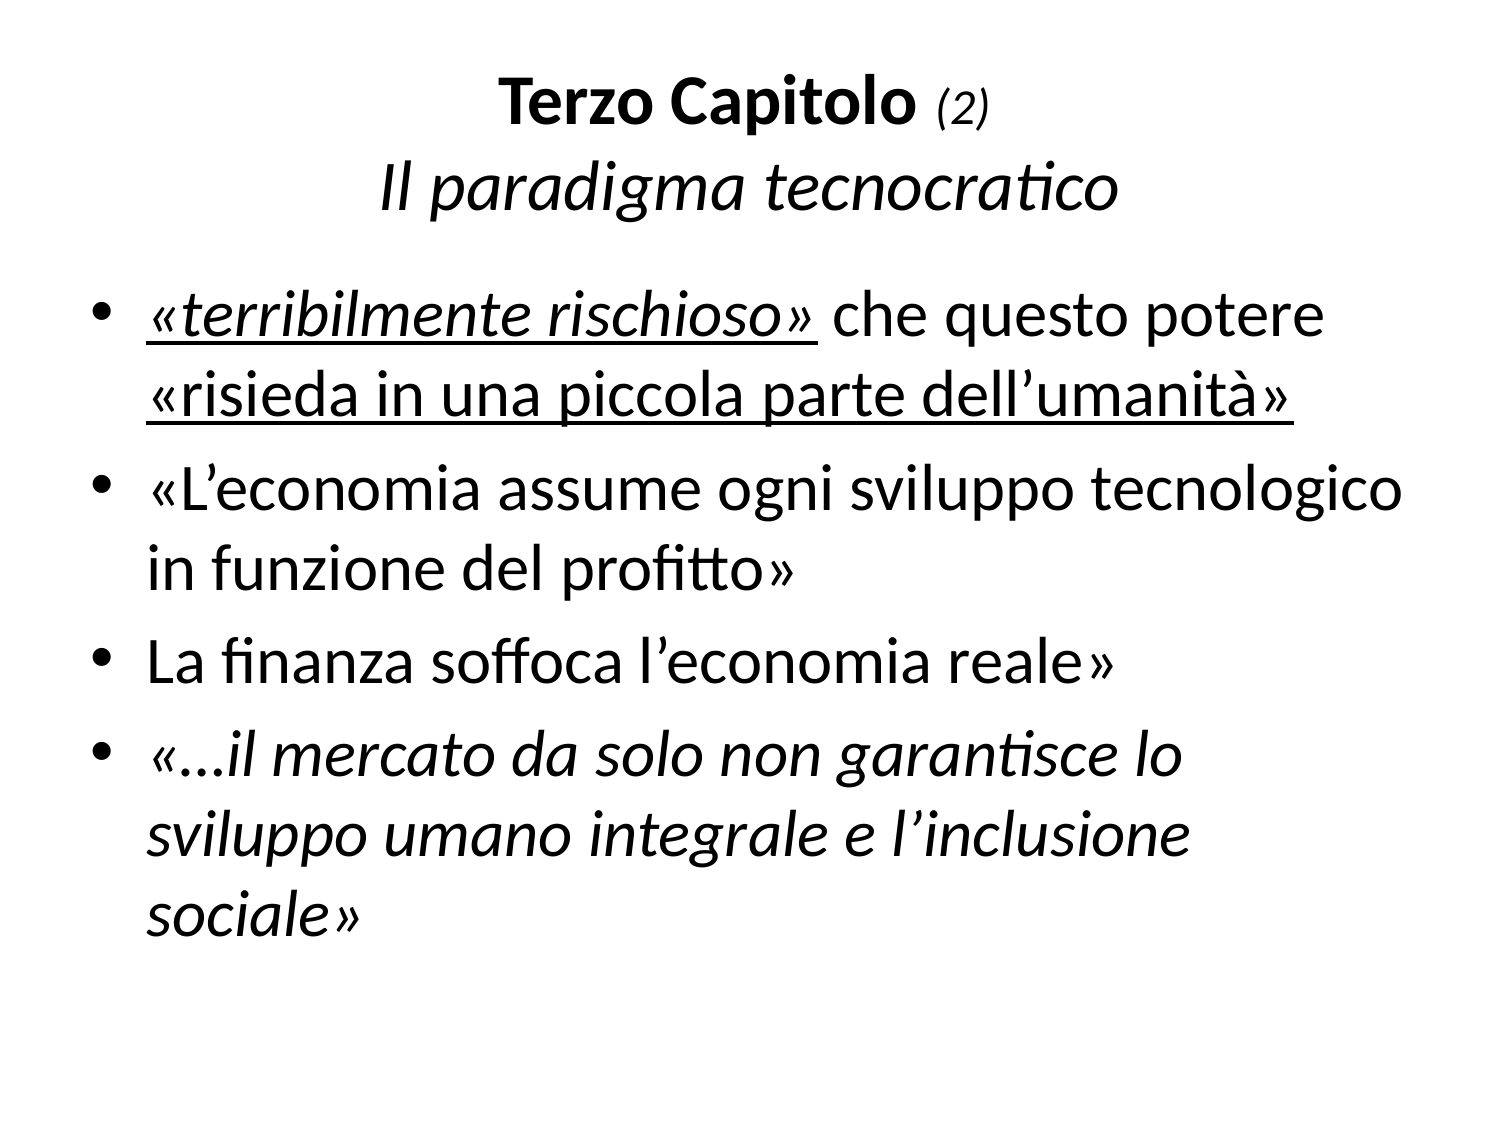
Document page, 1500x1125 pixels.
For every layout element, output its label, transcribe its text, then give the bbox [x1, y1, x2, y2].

list «terribilmente rischioso» che questo potere «risieda in una piccola parte dell’umanità» «L’economia assume ogni sviluppo tecnologico in funzione del profitto» La finanza soffoca l’economia reale» «…il mercato da solo non garantisce lo sviluppo umano integrale e l’inclusione sociale» [75, 262, 1425, 1005]
title Terzo Capitolo (2) Il paradigma tecnocratico [75, 45, 1425, 233]
